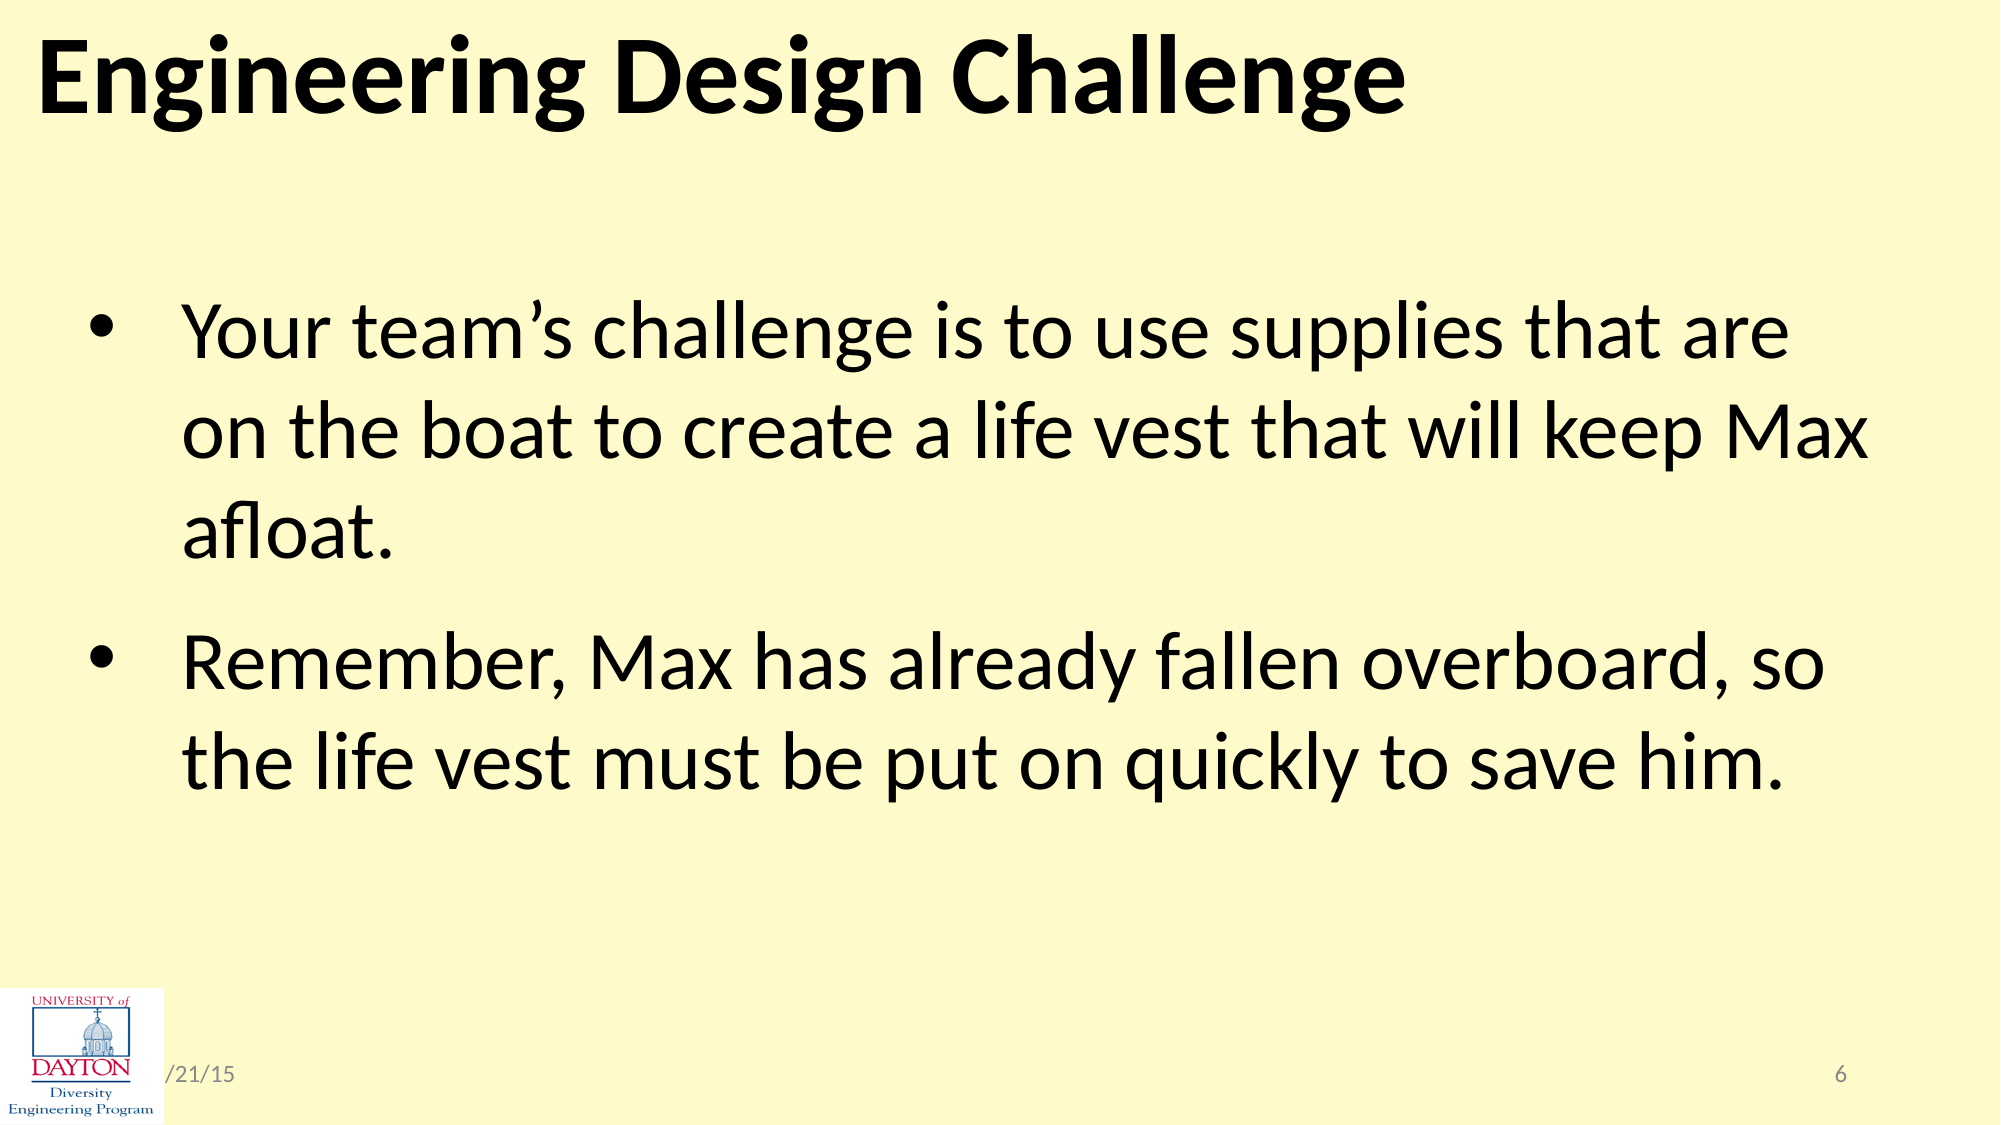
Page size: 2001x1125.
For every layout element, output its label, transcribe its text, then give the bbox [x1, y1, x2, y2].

text_box Your team’s challenge is to use supplies that are on the boat to create a life vest that will keep Max afloat. Remember, Max has already fallen overboard, so the life vest must be put on quickly to save him. [72, 267, 1896, 820]
text_box Engineering Design Challenge [21, 67, 1747, 197]
picture [0, 988, 165, 1125]
